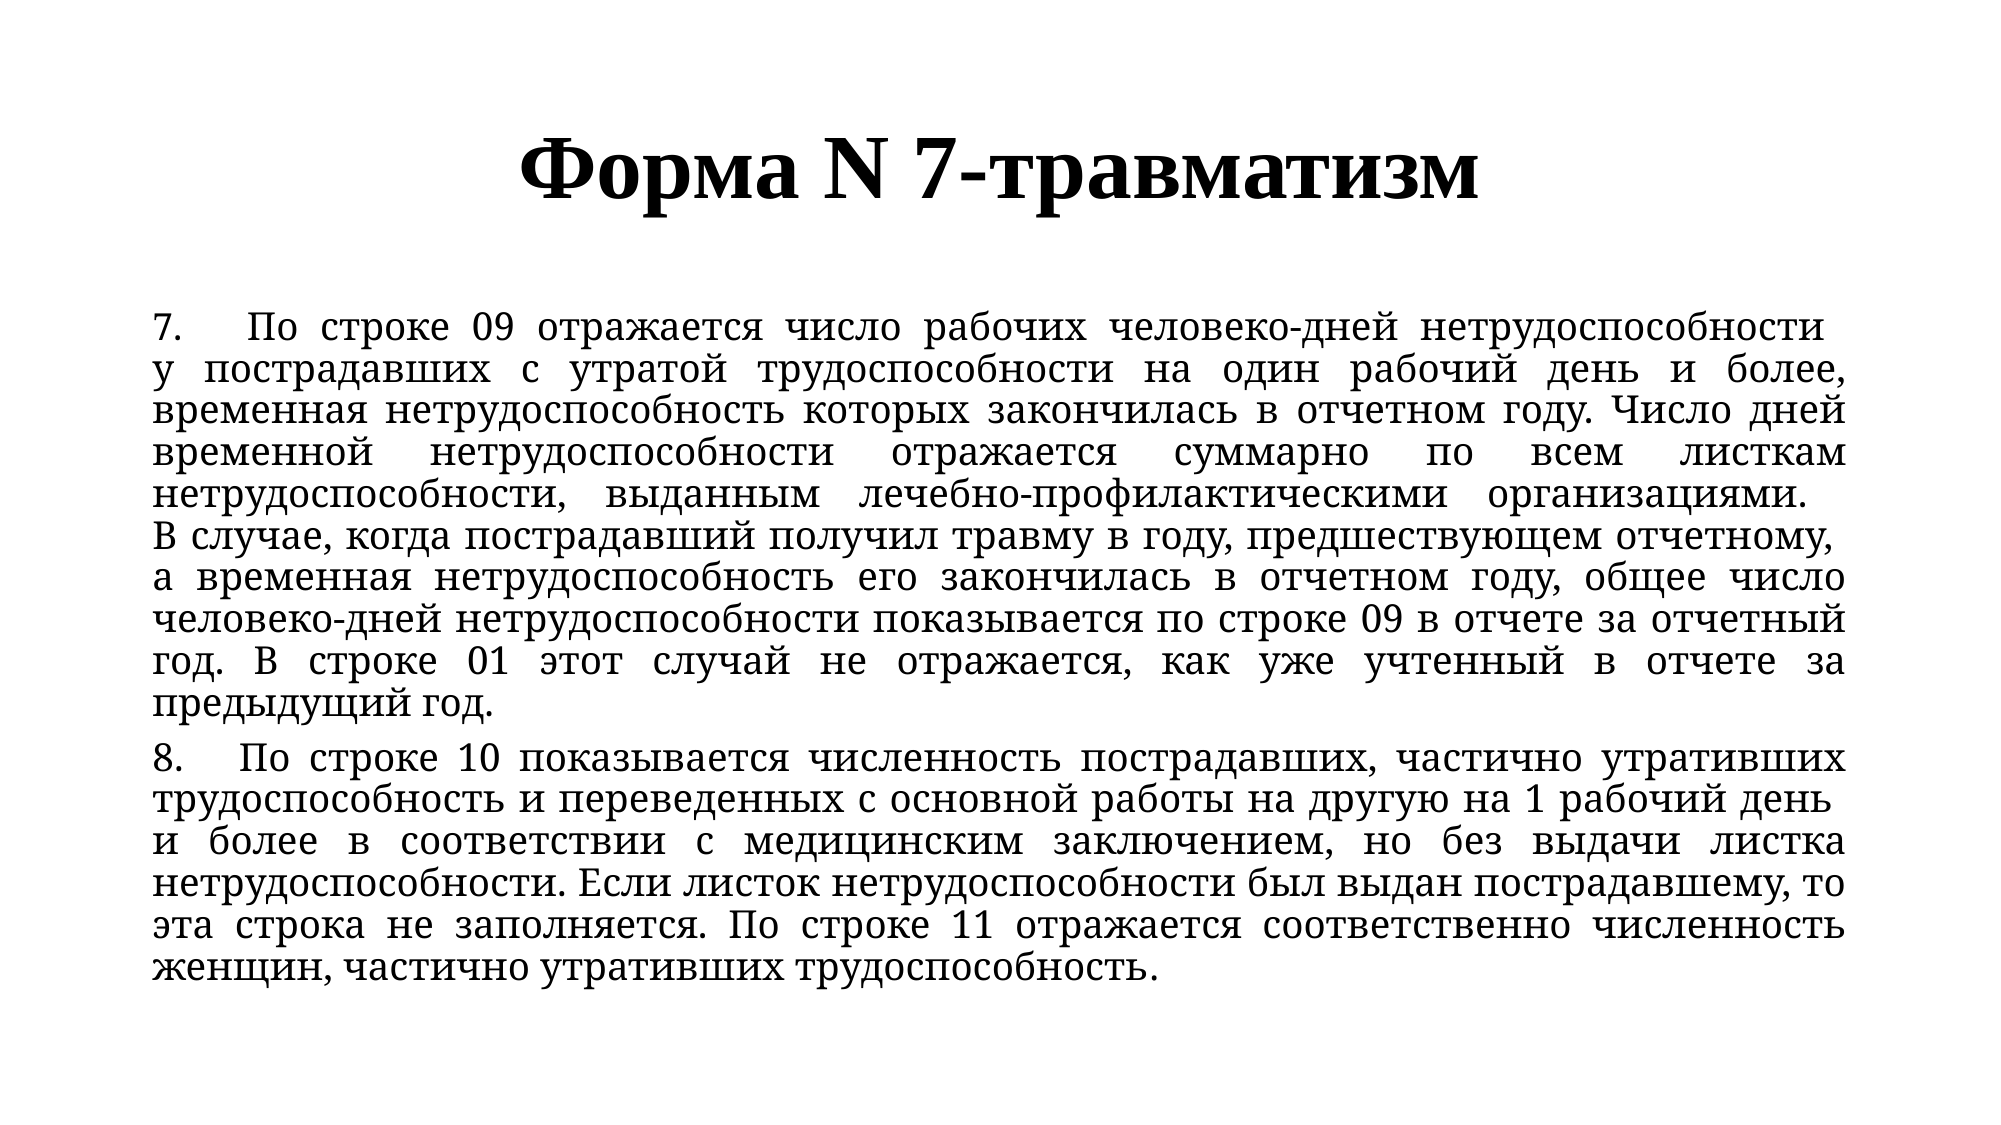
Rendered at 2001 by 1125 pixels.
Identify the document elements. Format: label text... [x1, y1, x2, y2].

title Форма N 7-травматизм [137, 59, 1863, 278]
list 7. По строке 09 отражается число рабочих человеко-дней нетрудоспособности у пострадавших с утратой трудоспособности на один рабочий день и более, временная нетрудоспособность которых закончилась в отчетном году. Число дней временной нетрудоспособности отражается суммарно по всем листкам нетрудоспособности, выданным лечебно-профилактическими организациями. В случае, когда пострадавший получил травму в году, предшествующем отчетному, а временная нетрудоспособность его закончилась в отчетном году, общее число человеко-дней нетрудоспособности показывается по строке 09 в отчете за отчетный год. В строке 01 этот случай не отражается, как уже учтенный в отчете за предыдущий год. 8. По строке 10 показывается численность пострадавших, частично утративших трудоспособность и переведенных с основной работы на другую на 1 рабочий день и более в соответствии с медицинским заключением, но без выдачи листка нетрудоспособности. Если листок нетрудоспособности был выдан пострадавшему, то эта строка не заполняется. По строке 11 отражается соответственно численность женщин, частично утративших трудоспособность. [137, 299, 1863, 1014]
